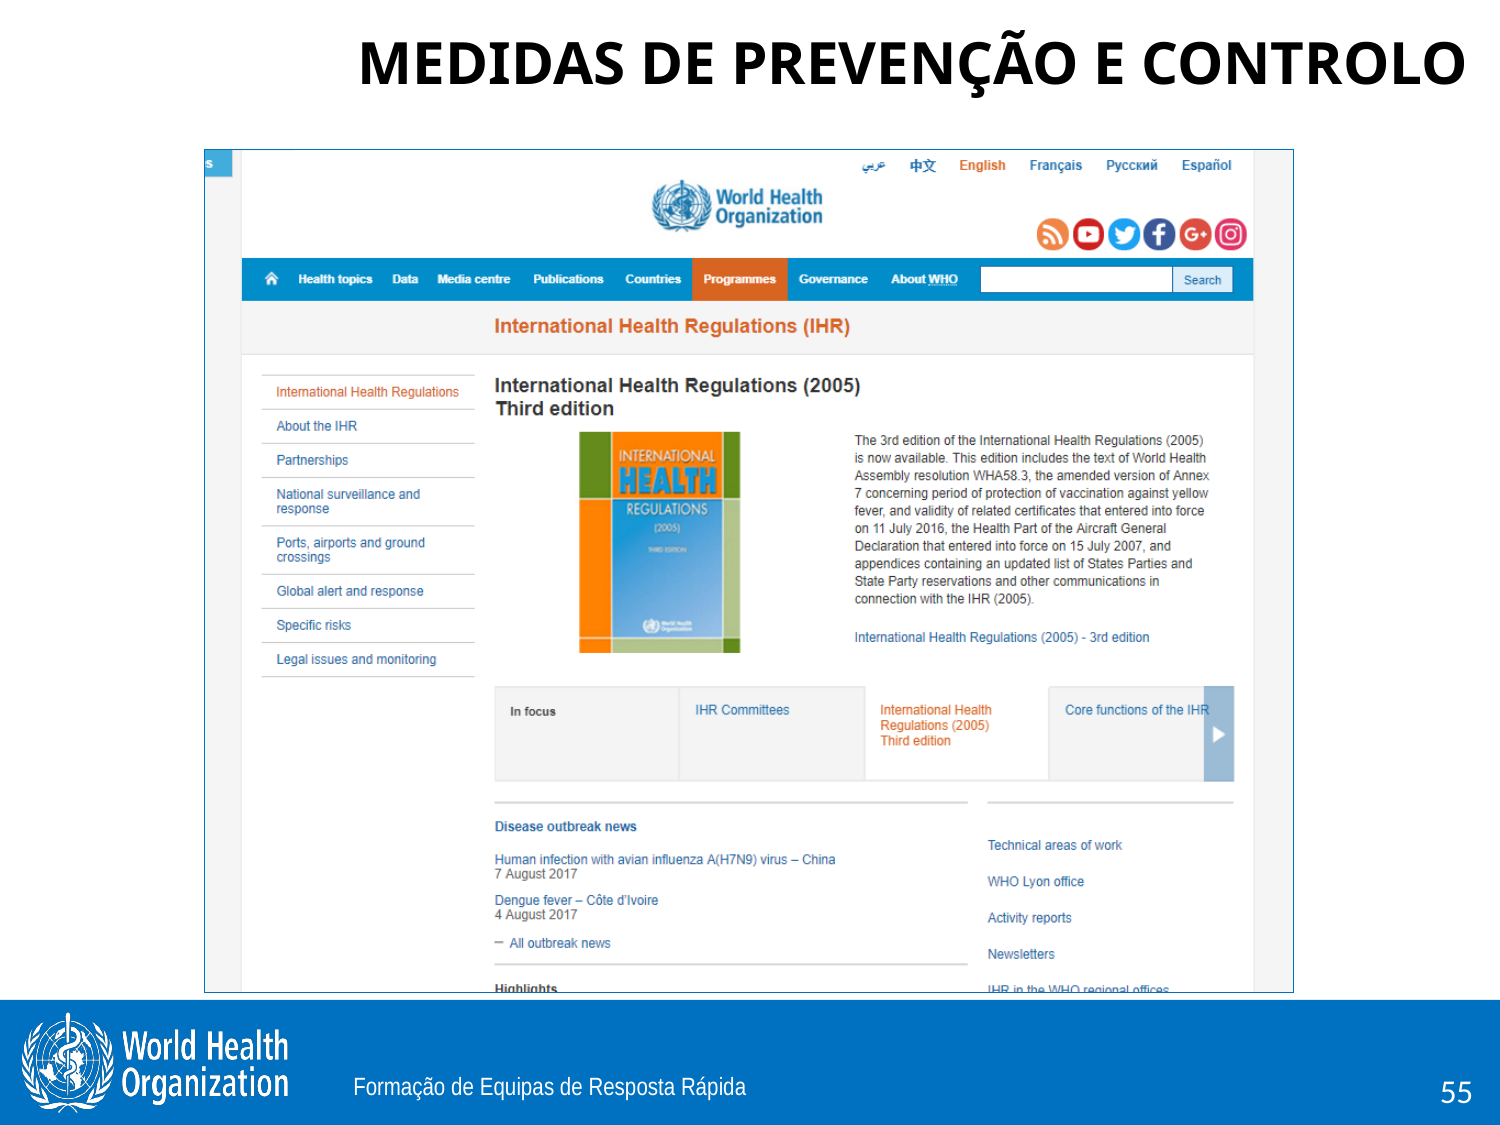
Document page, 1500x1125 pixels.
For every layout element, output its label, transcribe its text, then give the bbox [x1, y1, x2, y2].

picture [21, 1012, 288, 1113]
picture [204, 148, 1294, 993]
text_box MEDIDAS DE PREVENÇÃO E CONTROLO [242, 19, 1483, 104]
